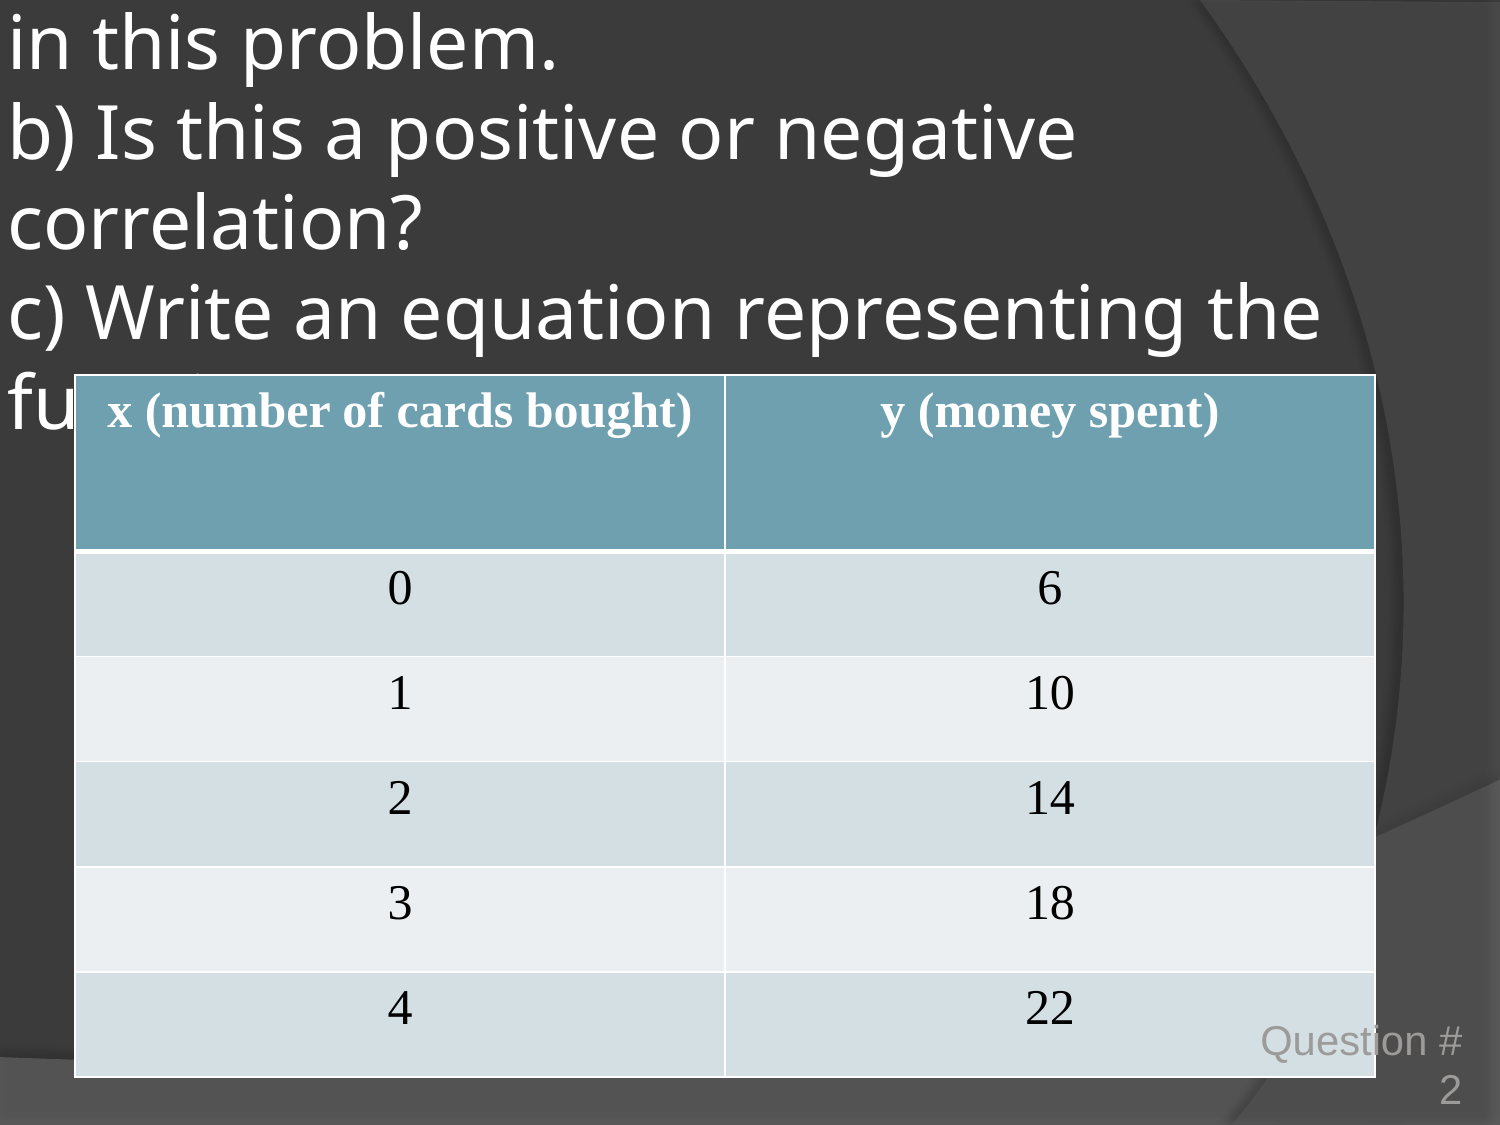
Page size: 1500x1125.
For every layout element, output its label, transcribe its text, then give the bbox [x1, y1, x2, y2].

table_header x (number of cards bought) [76, 376, 724, 549]
title a) Write a sentence describing the slope in this problem. b) Is this a positive or negative correlation? c) Write an equation representing the function. [0, 0, 1500, 350]
table_cell 10 [726, 657, 1374, 761]
table_cell 6 [726, 554, 1374, 656]
table_cell 14 [726, 762, 1374, 866]
table_cell 1 [76, 657, 724, 761]
table_cell 0 [76, 554, 724, 656]
table_cell 4 [76, 973, 724, 1076]
table_header y (money spent) [726, 376, 1374, 549]
slide_number Question #2 [1250, 1053, 1463, 1114]
table_cell 3 [76, 868, 724, 971]
table_cell 22 [726, 973, 1374, 1076]
table_cell 2 [76, 762, 724, 866]
table_cell 18 [726, 868, 1374, 971]
